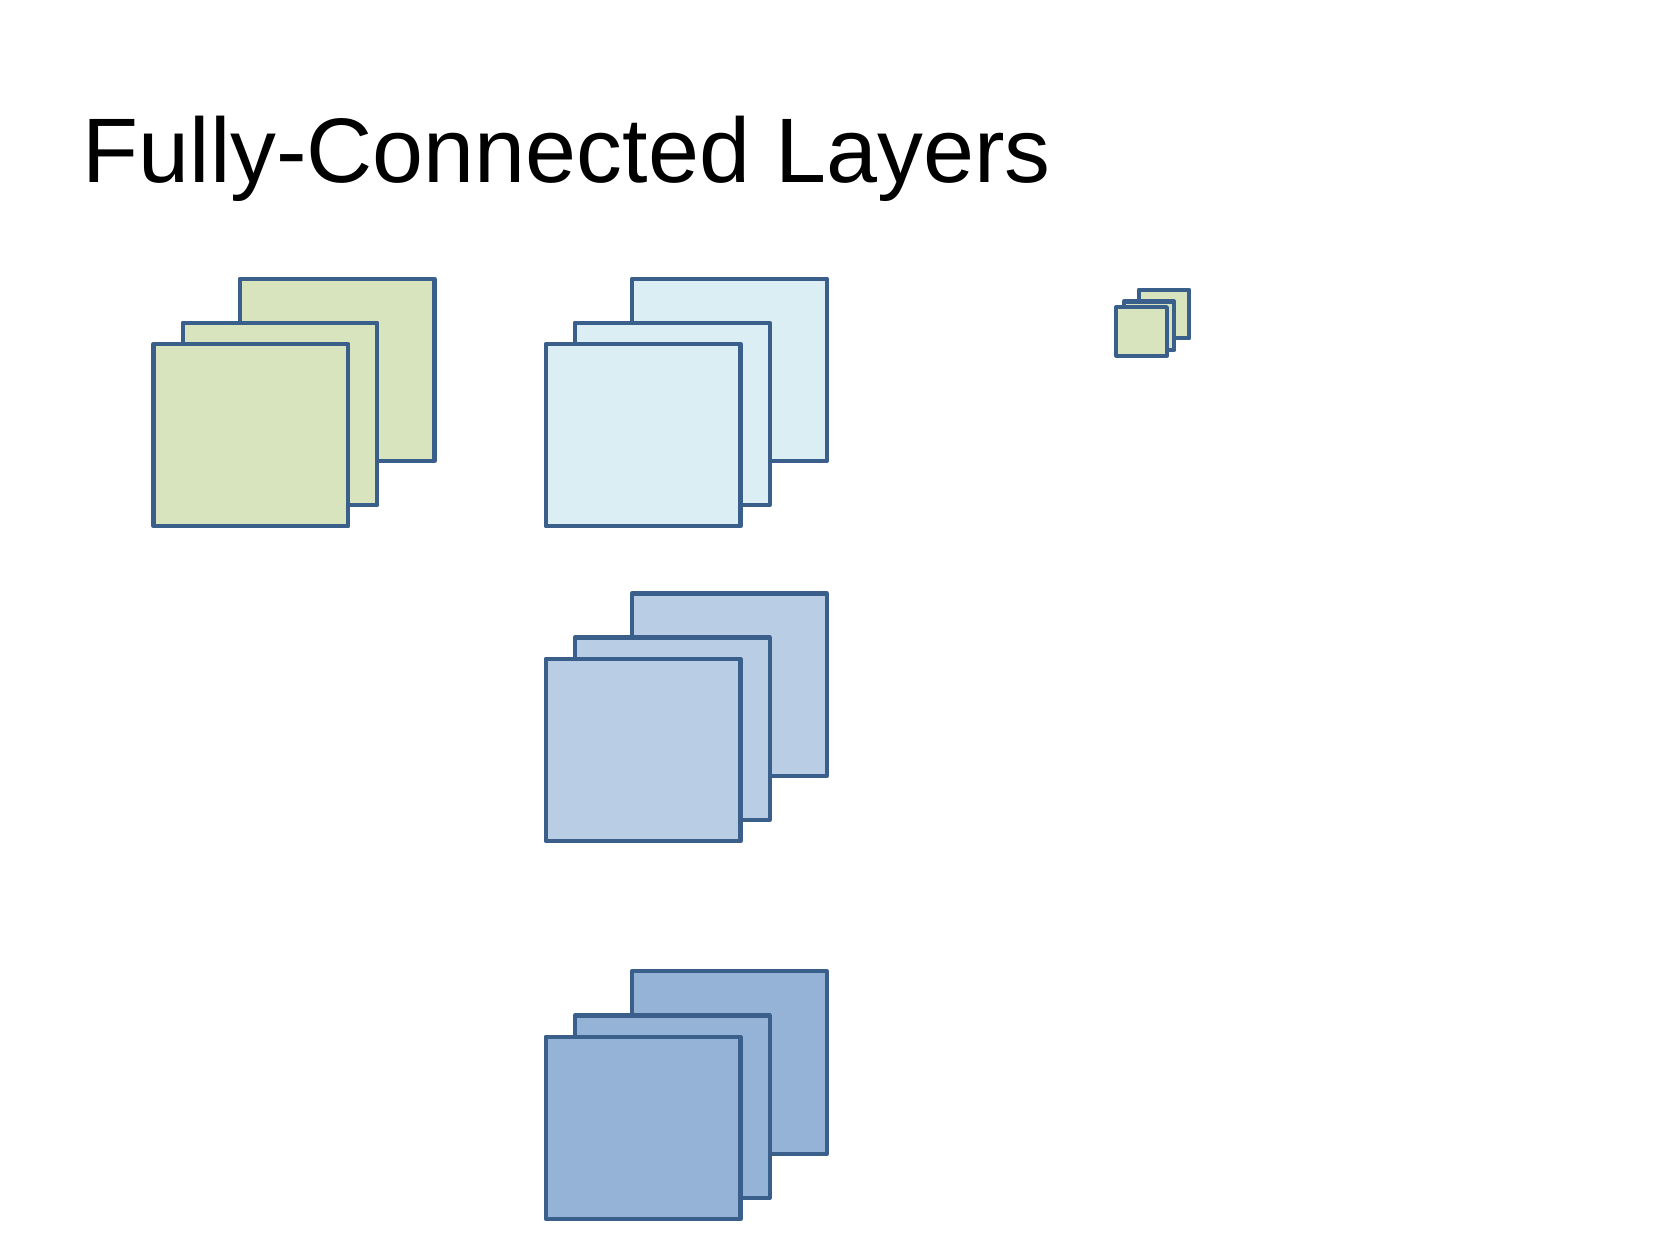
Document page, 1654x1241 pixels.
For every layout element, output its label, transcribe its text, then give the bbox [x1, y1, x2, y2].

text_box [1116, 289, 1190, 356]
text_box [545, 593, 827, 842]
title Fully-Connected Layers [82, 49, 1571, 257]
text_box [545, 971, 827, 1220]
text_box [545, 278, 827, 527]
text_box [153, 278, 435, 527]
